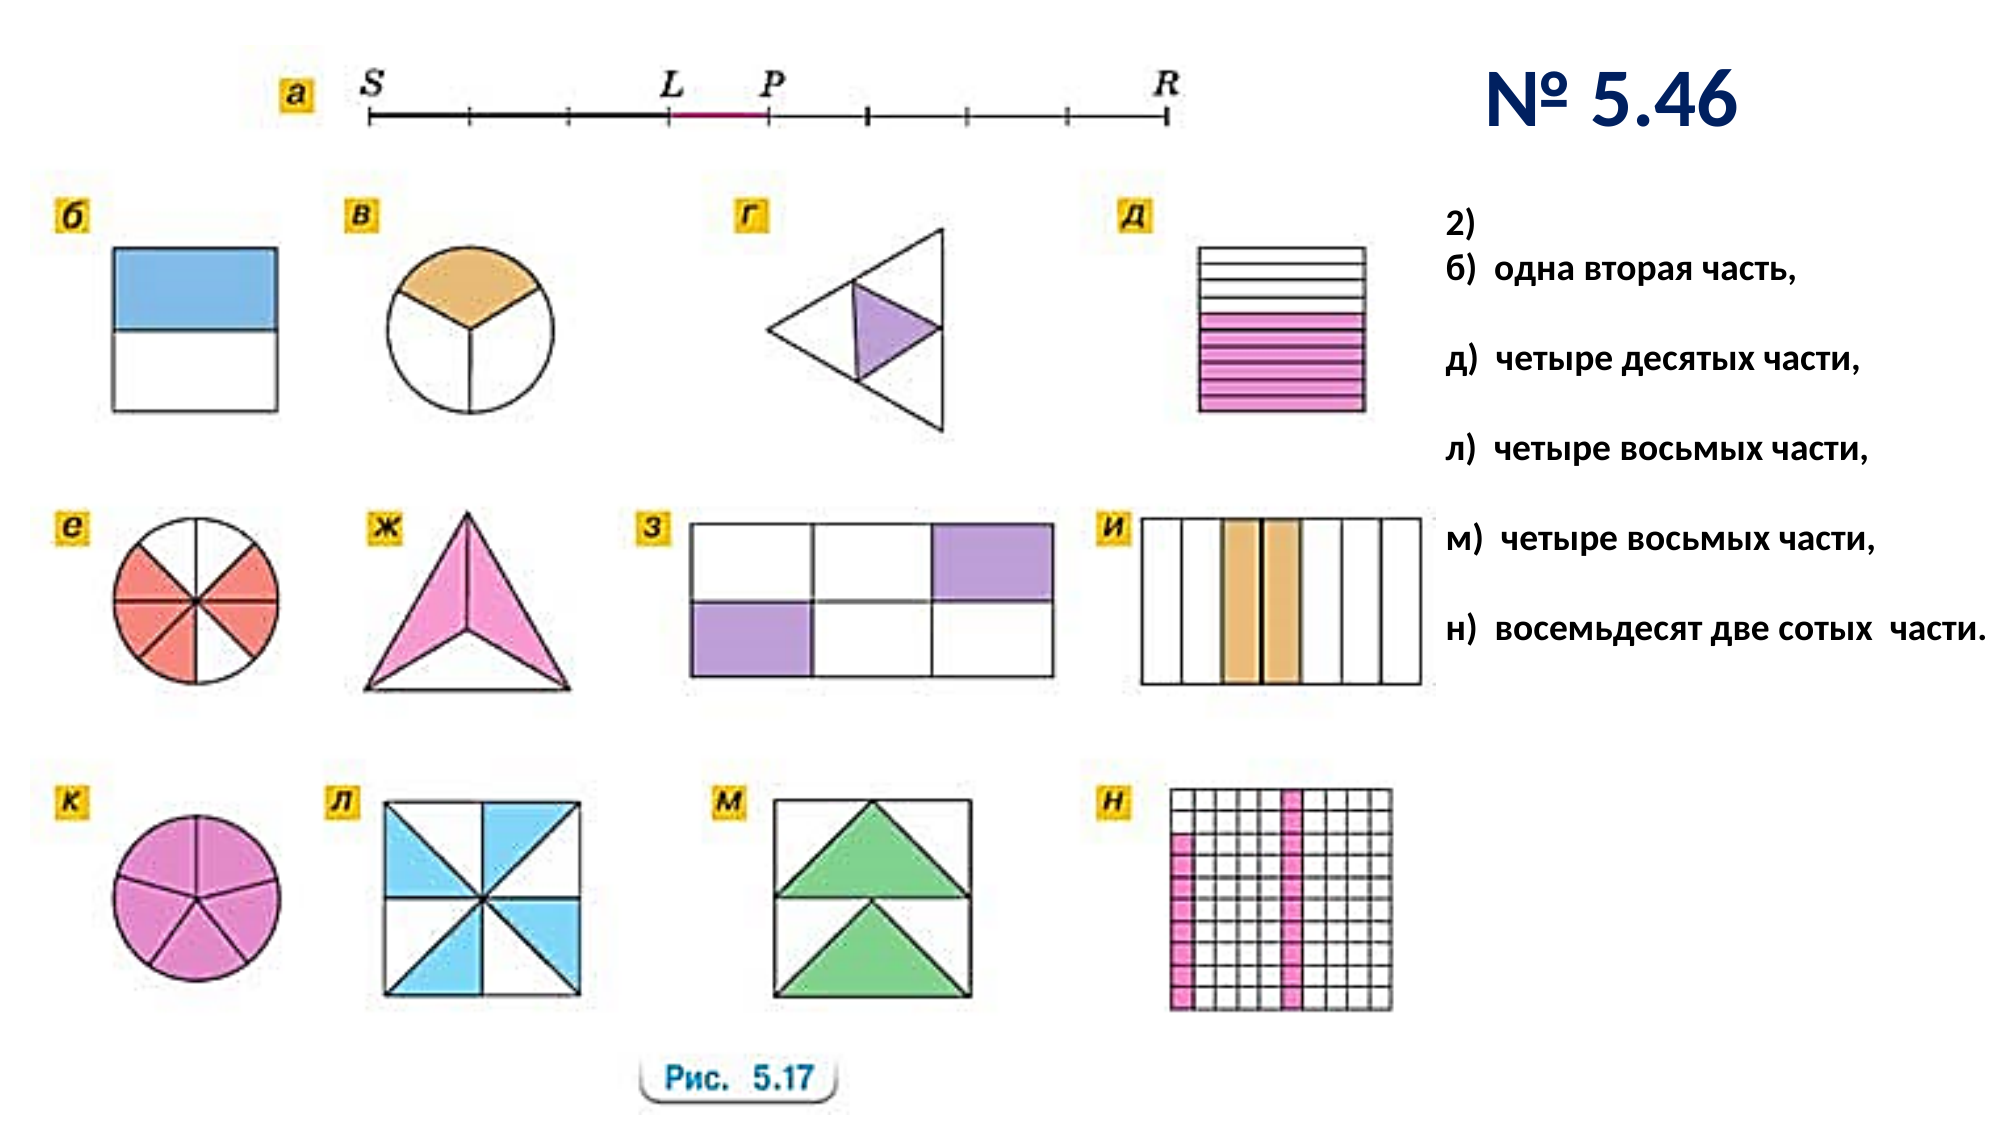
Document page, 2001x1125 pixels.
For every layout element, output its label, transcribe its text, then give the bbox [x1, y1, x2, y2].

text_box 2) б) одна вторая часть, д) четыре десятых части, л) четыре восьмых части, м) четыре восьмых части, н) восемьдесят две сотых части. [1436, 190, 2000, 656]
text_box № 5.46 [1469, 35, 1755, 151]
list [30, 45, 1436, 1115]
